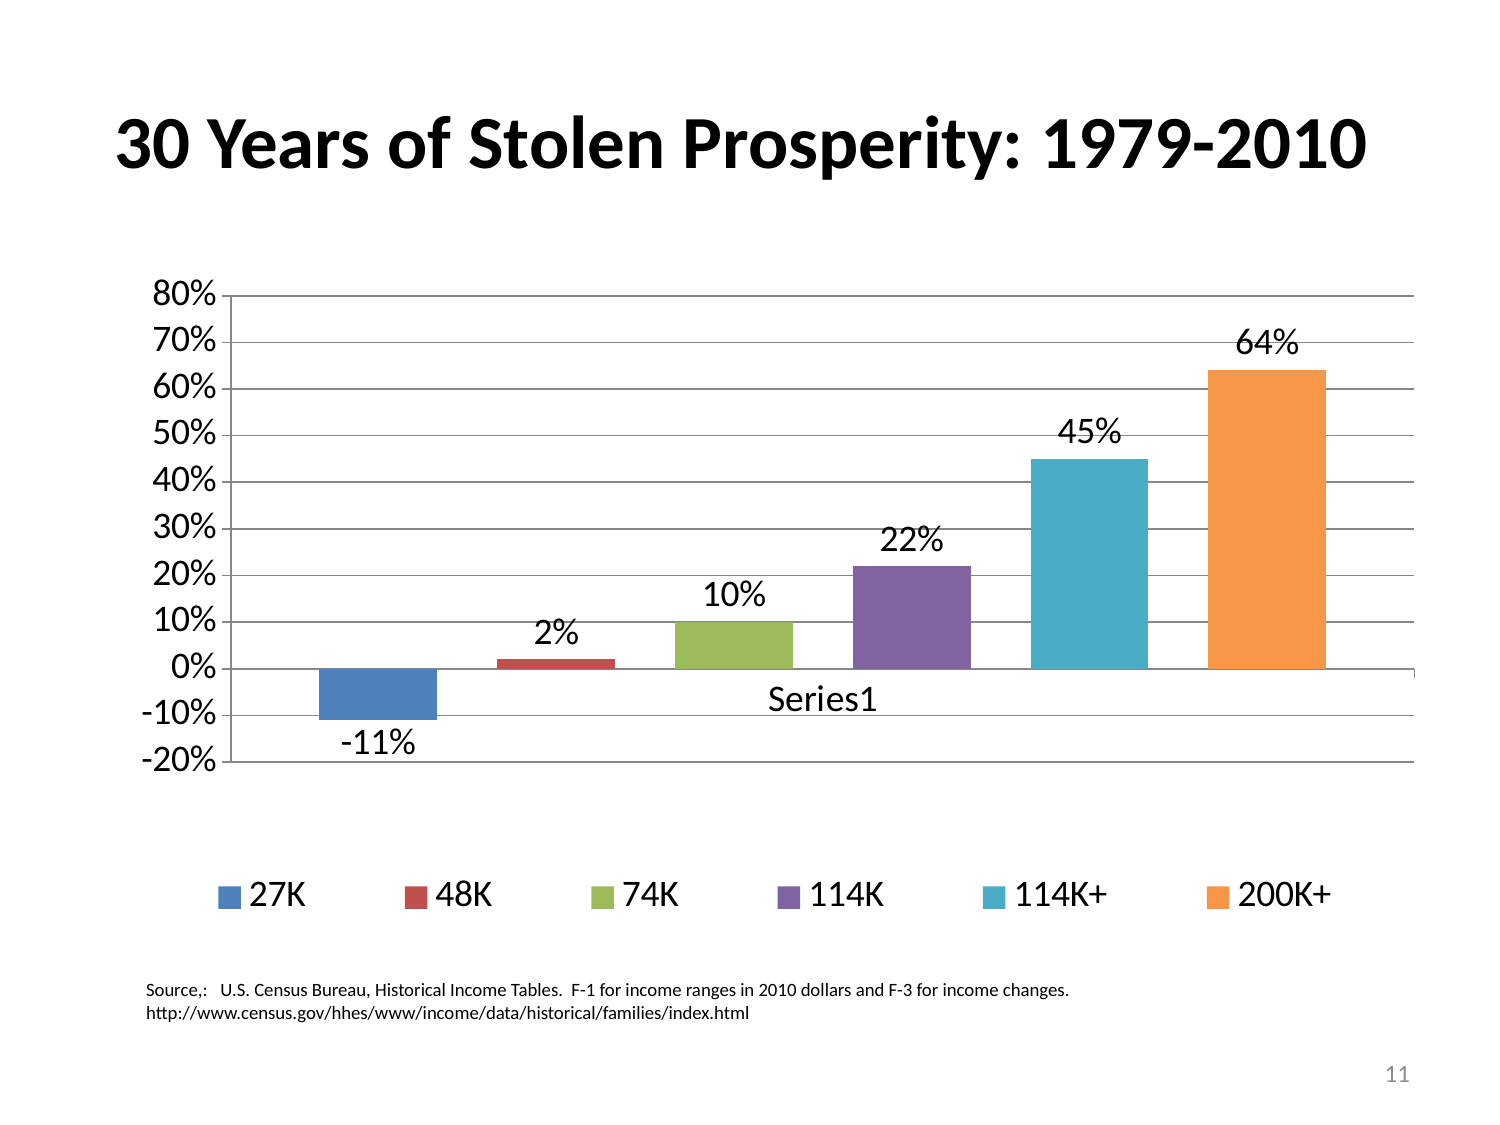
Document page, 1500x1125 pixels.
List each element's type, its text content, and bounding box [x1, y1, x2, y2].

text_box Source,: U.S. Census Bureau, Historical Income Tables. F-1 for income ranges in 2010 dollars and F-3 for income changes. http://www.census.gov/hhes/www/income/data/historical/families/index.html [131, 1014, 1319, 1053]
slide_number 11 [1074, 1042, 1425, 1103]
title 30 Years of Stolen Prosperity: 1979-2010 [75, 45, 1425, 233]
chart [87, 262, 1438, 1006]
